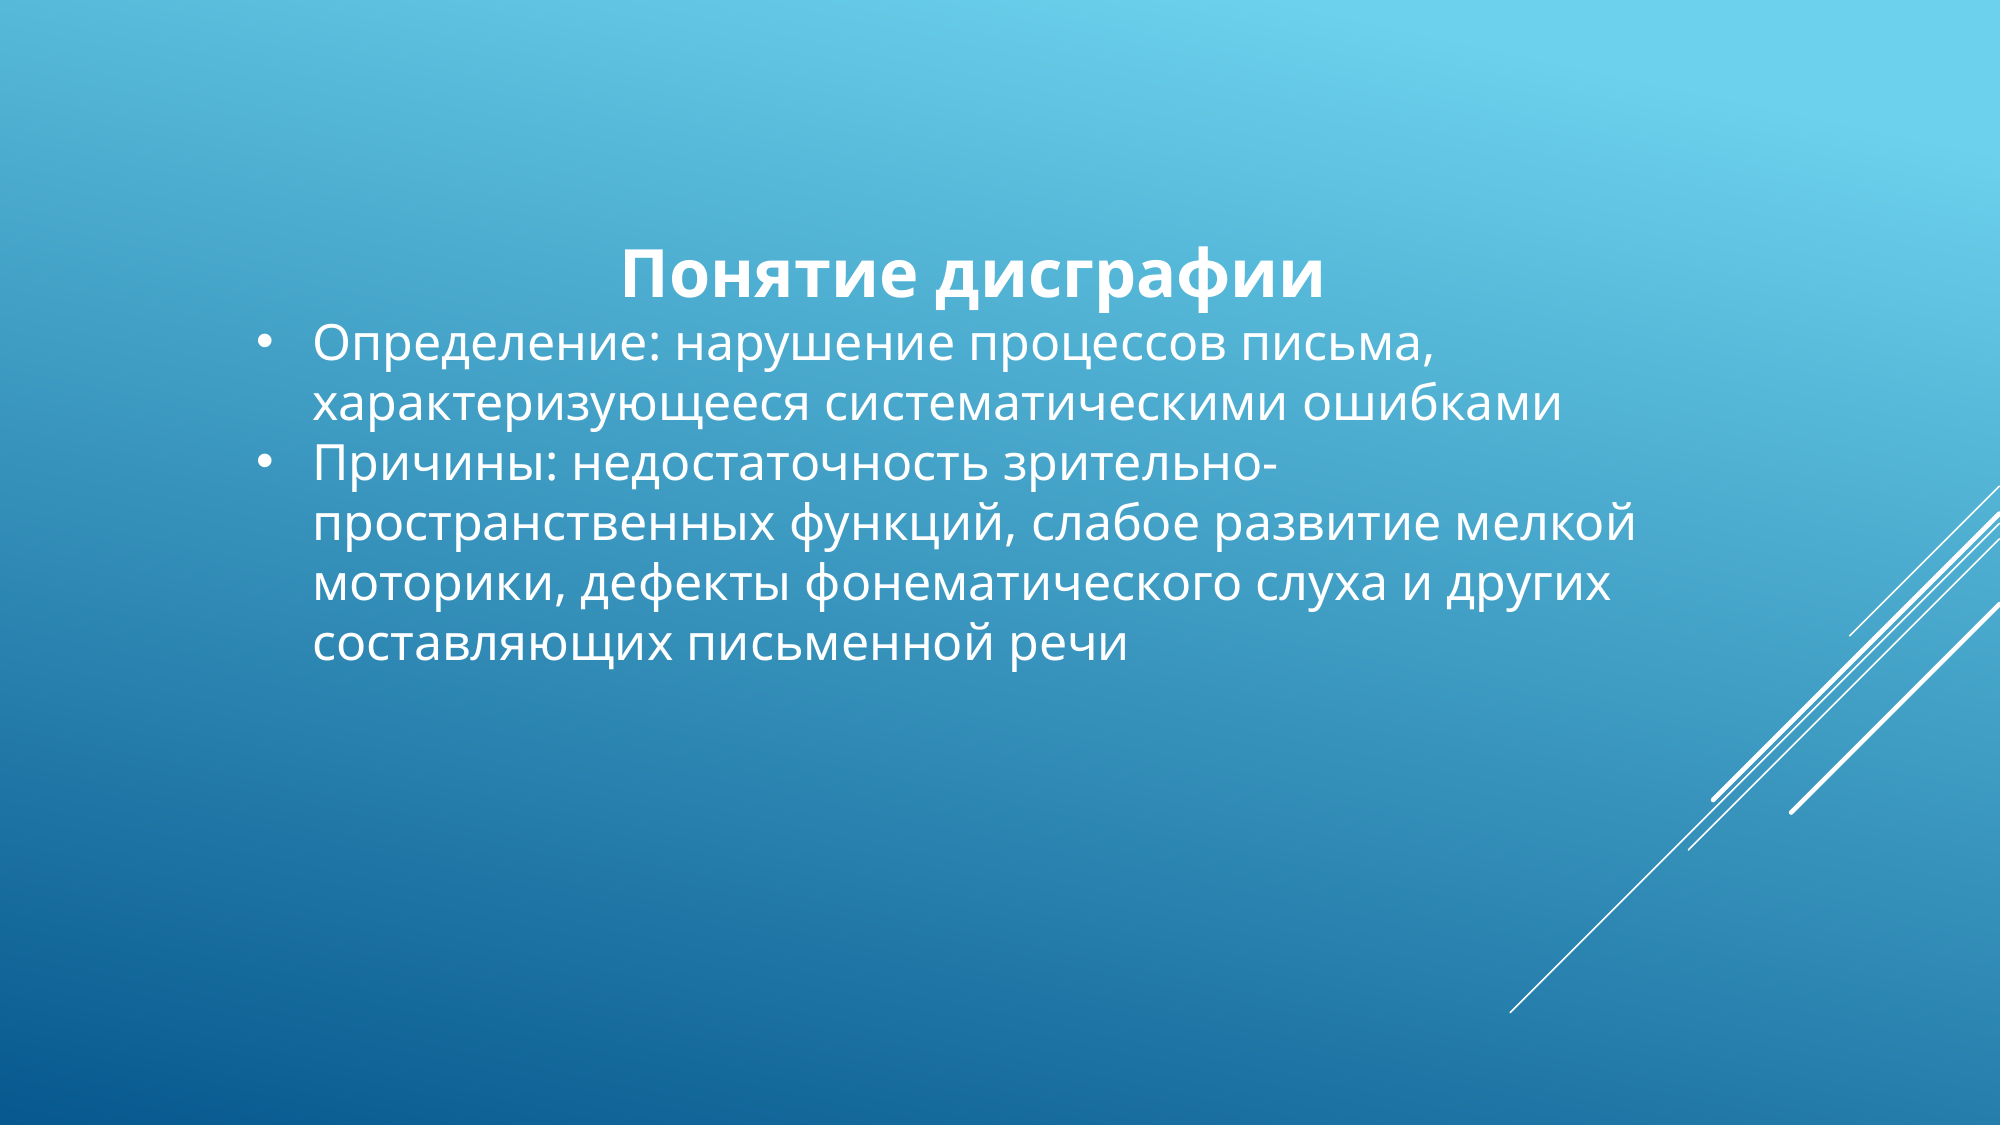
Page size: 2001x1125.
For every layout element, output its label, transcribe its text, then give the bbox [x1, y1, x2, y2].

text_box Понятие дисграфии Определение: нарушение процессов письма, характеризующееся систематическими ошибками Причины: недостаточность зрительно-пространственных функций, слабое развитие мелкой моторики, дефекты фонематического слуха и других составляющих письменной речи [241, 222, 1706, 678]
